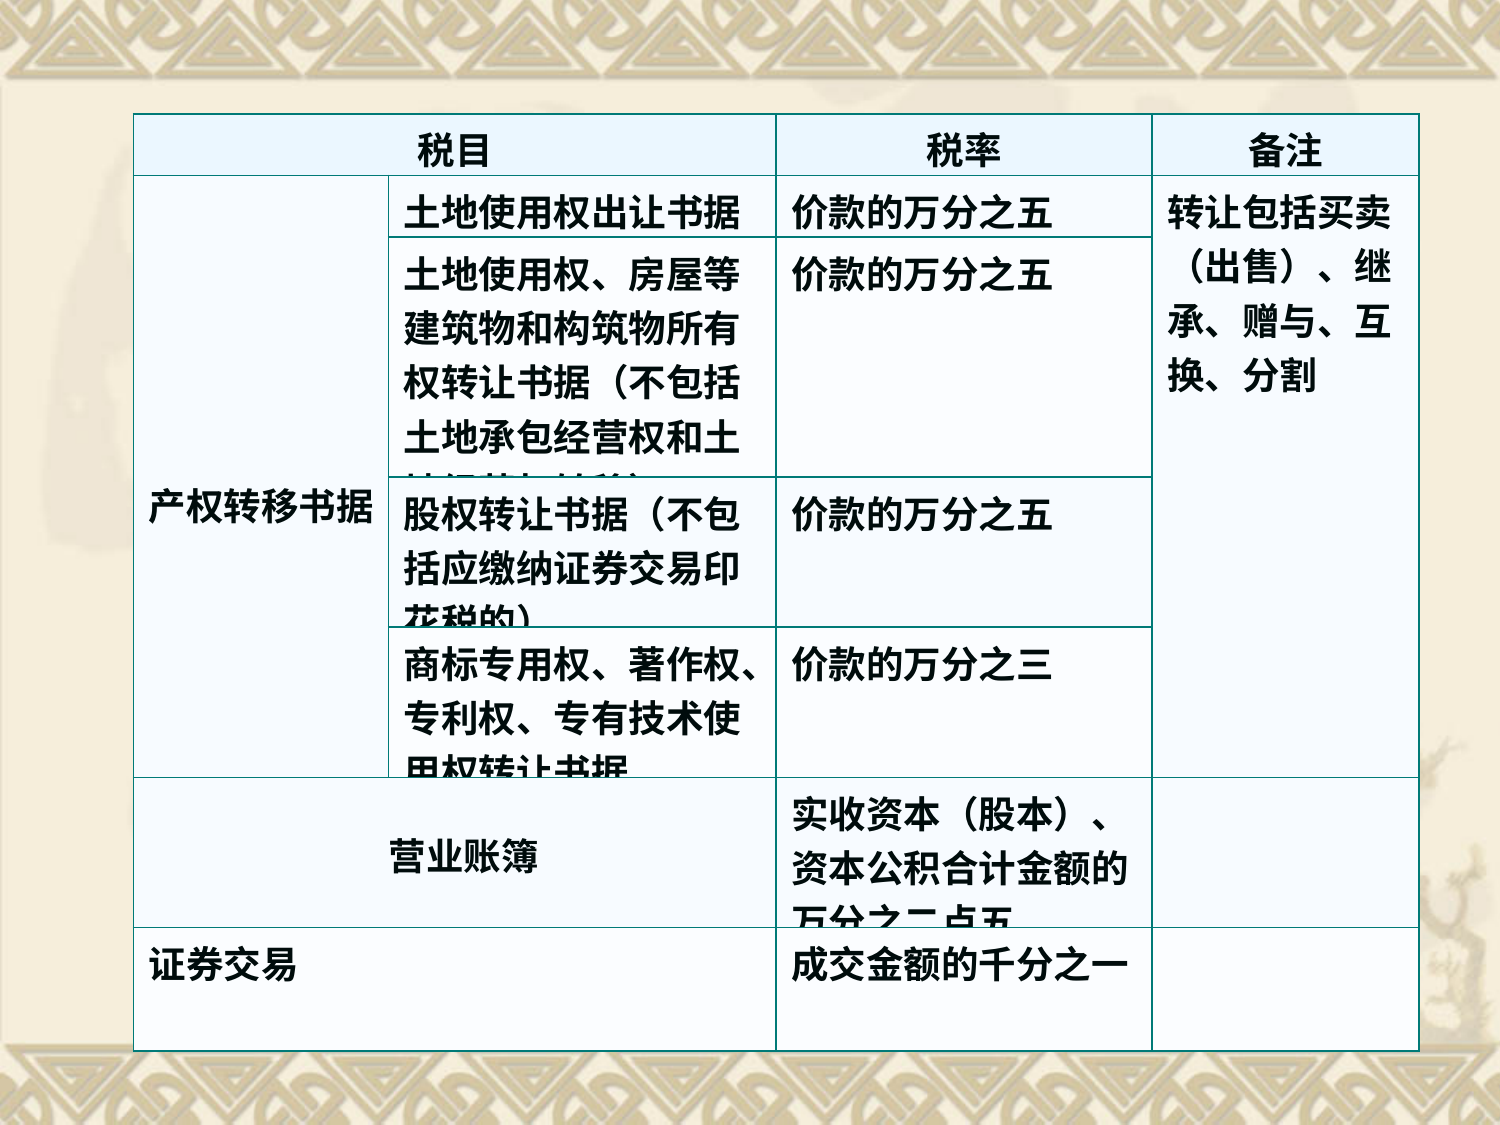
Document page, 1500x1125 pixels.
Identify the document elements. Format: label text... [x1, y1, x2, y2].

table_header 备注 [1153, 115, 1418, 175]
table_cell 股权转让书据（不包括应缴纳证券交易印花税的） [389, 478, 775, 626]
table_cell 土地使用权、房屋等建筑物和构筑物所有权转让书据（不包括土地承包经营权和土地经营权转移） [389, 238, 775, 476]
table_header 税目 [134, 115, 775, 175]
table_cell 实收资本（股本）、资本公积合计金额的万分之二点五 [777, 778, 1151, 927]
table_cell [1153, 778, 1418, 927]
table_cell [1153, 928, 1418, 1050]
table_cell 商标专用权、著作权、专利权、专有技术使用权转让书据 [389, 628, 775, 777]
table_cell 证券交易 [134, 928, 775, 1050]
table_cell 成交金额的千分之一 [777, 928, 1151, 1050]
table_cell 转让包括买卖（出售）、继承、赠与、互换、分割 [1153, 176, 1418, 777]
table_cell 土地使用权出让书据 [389, 176, 775, 236]
table_header 税率 [777, 115, 1151, 175]
table_cell 价款的万分之三 [777, 628, 1151, 777]
picture [0, 0, 1500, 1125]
table_cell 价款的万分之五 [777, 478, 1151, 626]
table_cell 价款的万分之五 [777, 238, 1151, 476]
table_cell 营业账簿 [134, 778, 775, 927]
table_cell 产权转移书据 [134, 176, 388, 777]
table_cell 价款的万分之五 [777, 176, 1151, 236]
